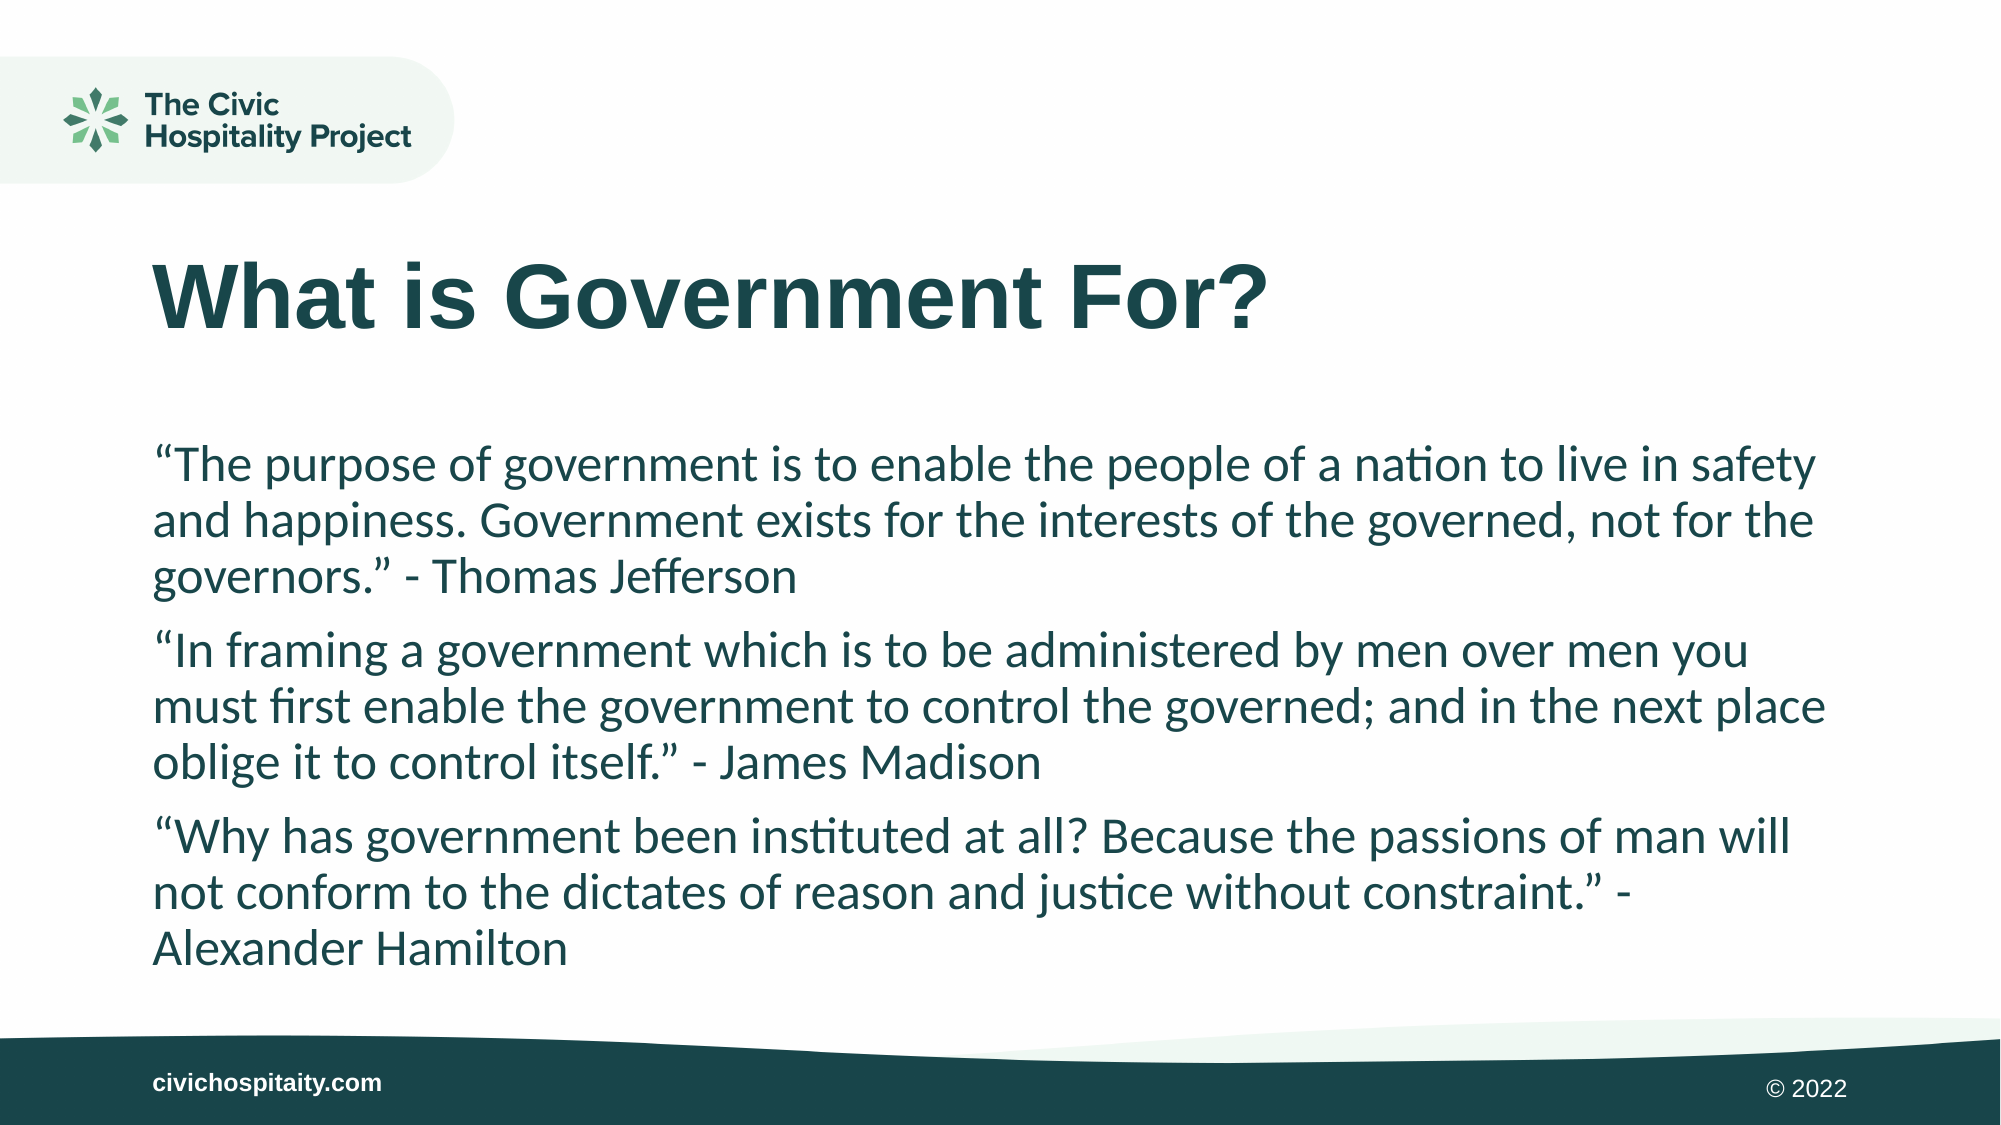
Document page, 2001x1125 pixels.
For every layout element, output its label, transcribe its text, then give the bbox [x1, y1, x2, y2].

picture [0, 0, 2001, 1125]
title What is Government For? [137, 190, 1863, 408]
list “The purpose of government is to enable the people of a nation to live in safety and happiness. Government exists for the interests of the governed, not for the governors.” - Thomas Jefferson “In framing a government which is to be administered by men over men you must first enable the government to control the governed; and in the next place oblige it to control itself.” - James Madison “Why has government been instituted at all? Because the passions of man will not conform to the dictates of reason and justice without constraint.” - Alexander Hamilton [137, 429, 1863, 989]
